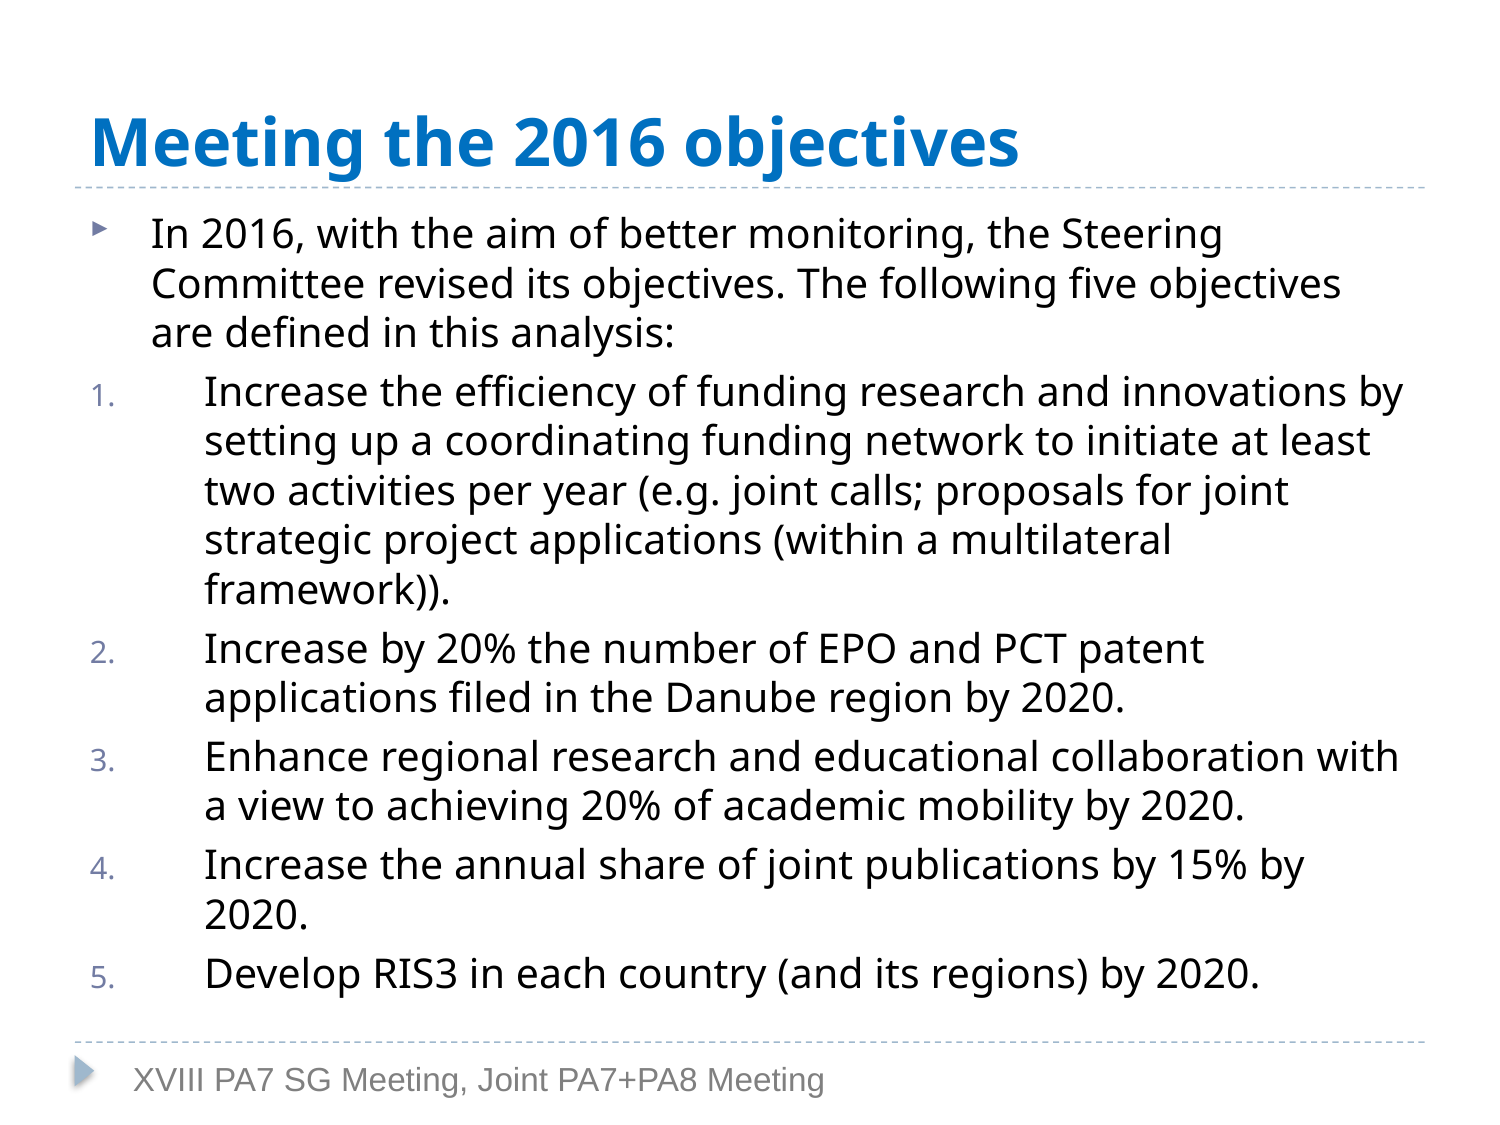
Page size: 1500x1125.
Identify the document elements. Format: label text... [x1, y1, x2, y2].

text_box XVIII PA7 SG Meeting, Joint PA7+PA8 Meeting [118, 1051, 1500, 1125]
text_box In 2016, with the aim of better monitoring, the Steering Committee revised its objectives. The following five objectives are defined in this analysis: Increase the efficiency of funding research and innovations by setting up a coordinating funding network to initiate at least two activities per year (e.g. joint calls; proposals for joint strategic project applications (within a multilateral framework)). Increase by 20% the number of EPO and PCT patent applications filed in the Danube region by 2020. Enhance regional research and educational collaboration with a view to achieving 20% of academic mobility by 2020. Increase the annual share of joint publications by 15% by 2020. Develop RIS3 in each country (and its regions) by 2020. [75, 200, 1425, 1010]
text_box Meeting the 2016 objectives [75, 24, 1425, 188]
